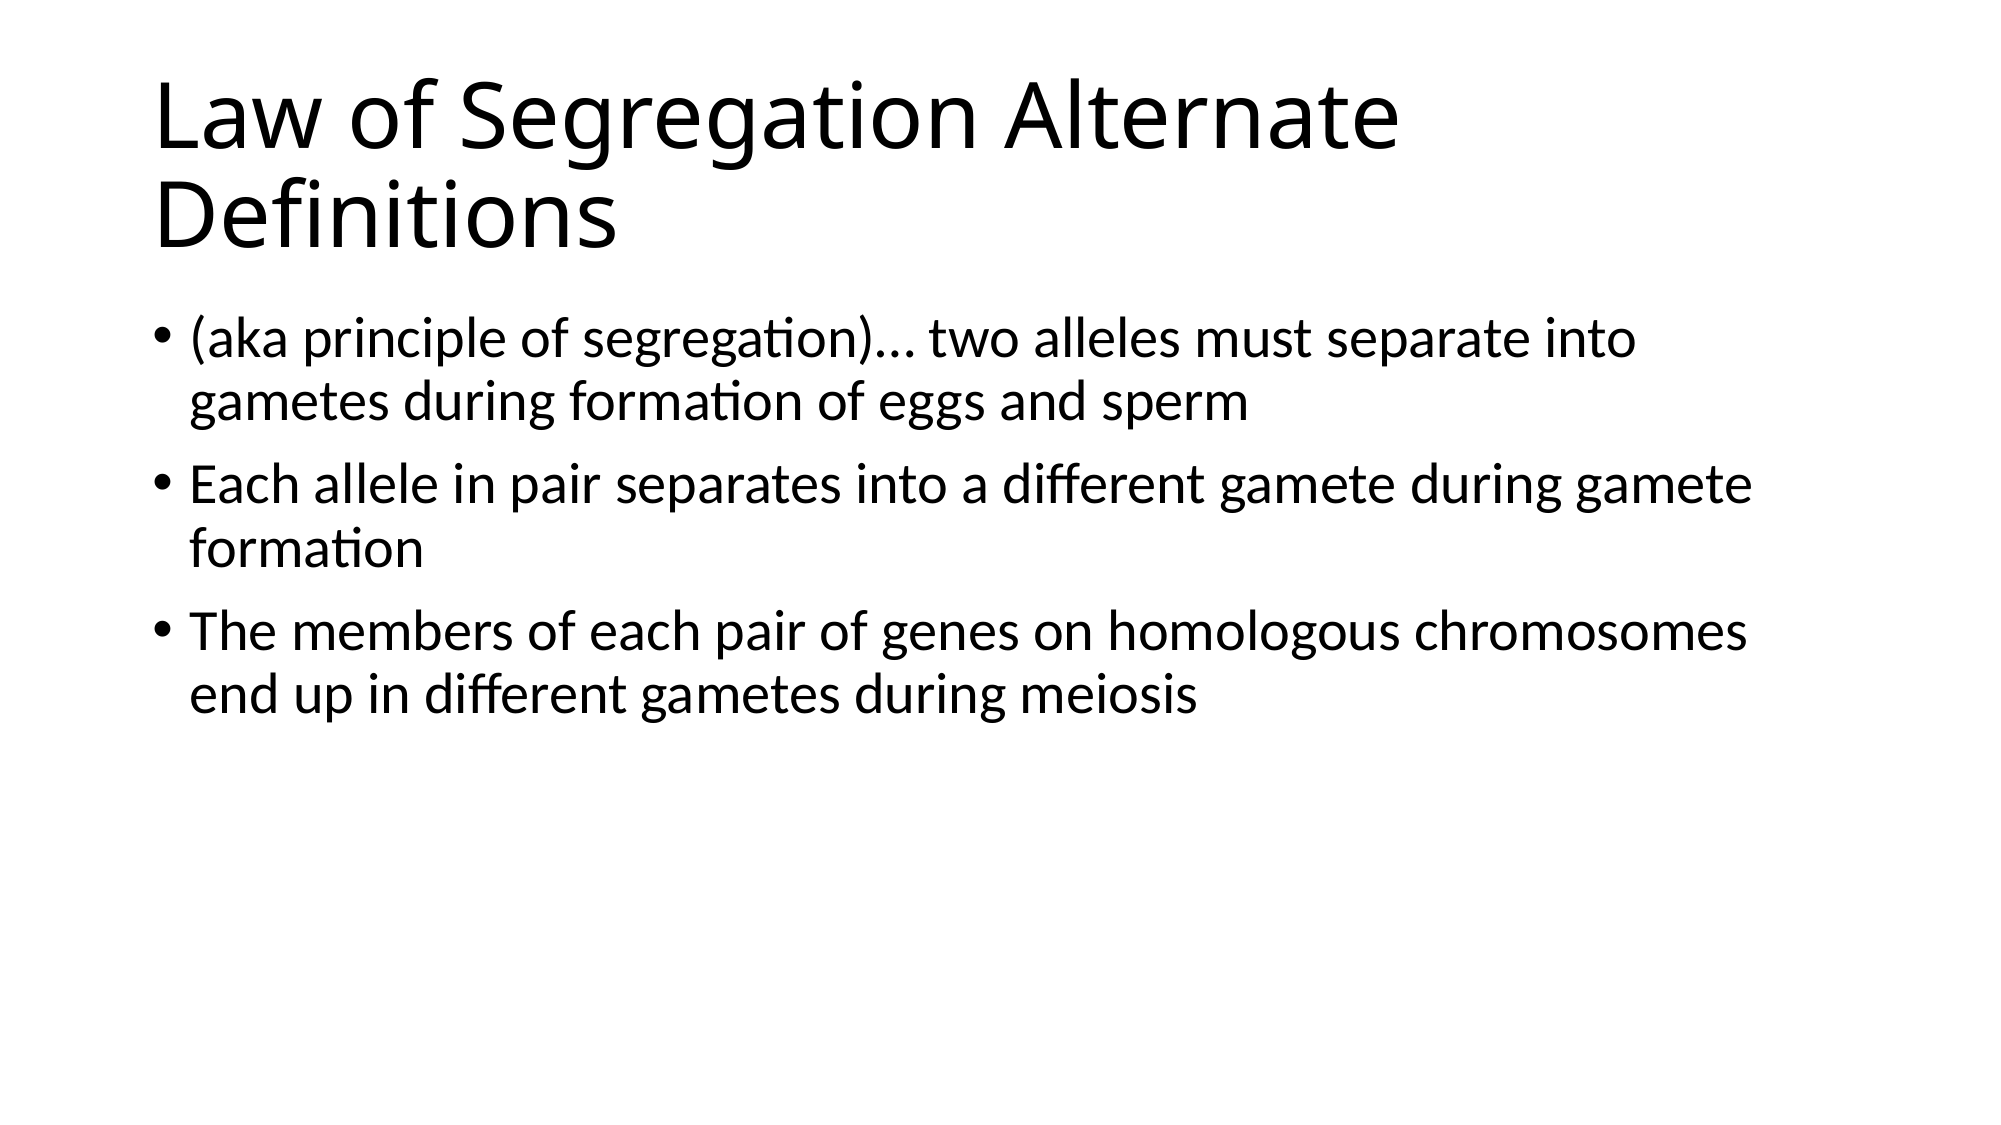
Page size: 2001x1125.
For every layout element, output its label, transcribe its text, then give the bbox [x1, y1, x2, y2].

list (aka principle of segregation)… two alleles must separate into gametes during formation of eggs and sperm Each allele in pair separates into a different gamete during gamete formation The members of each pair of genes on homologous chromosomes end up in different gametes during meiosis [137, 299, 1863, 1014]
title Law of Segregation Alternate Definitions [137, 59, 1863, 278]
